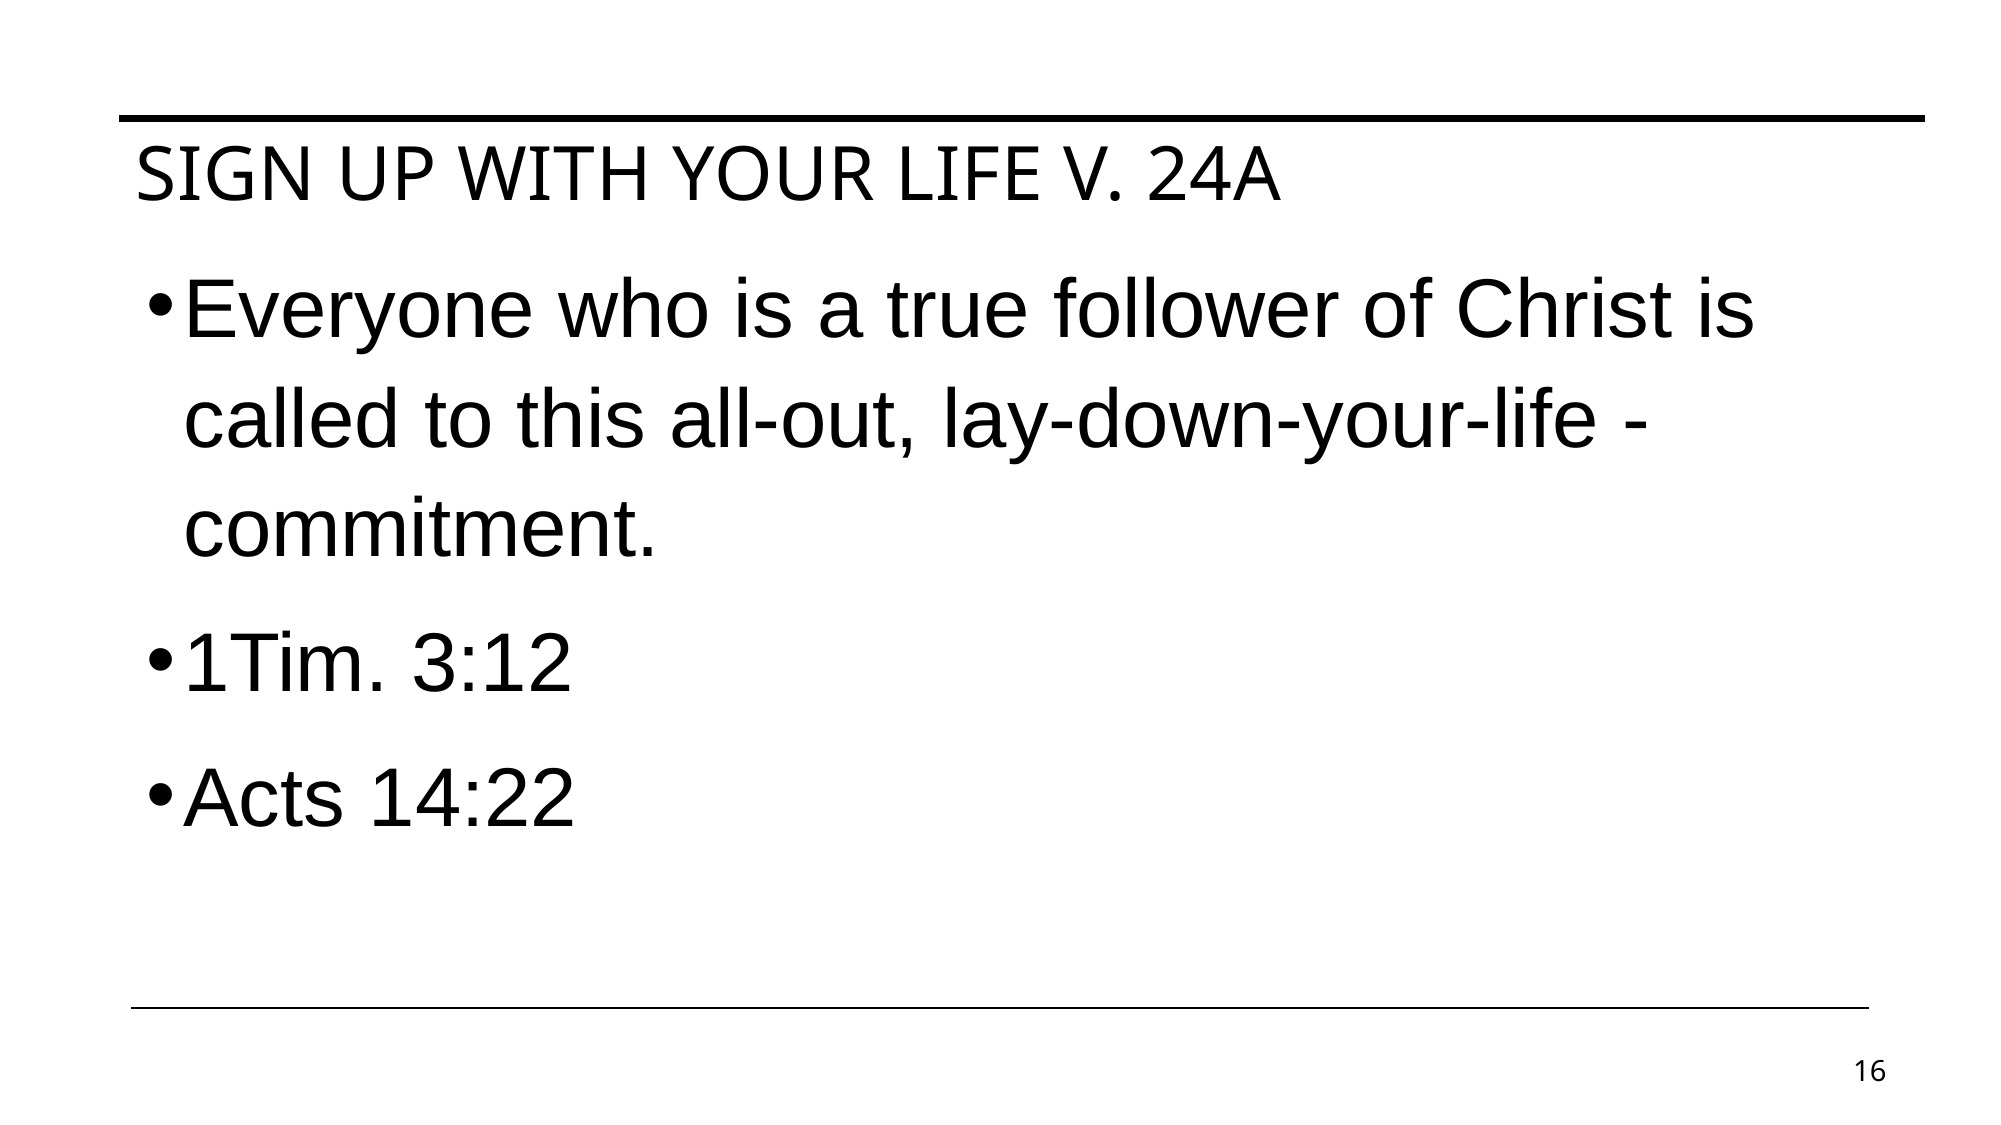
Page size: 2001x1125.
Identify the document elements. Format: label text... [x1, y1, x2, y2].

title Sign up with your life v. 24a [120, 117, 1931, 313]
slide_number 16 [1791, 1042, 1902, 1103]
list Everyone who is a true follower of Christ is called to this all-out, lay-down-your-life -commitment. 1Tim. 3:12 Acts 14:22 [131, 236, 1931, 931]
